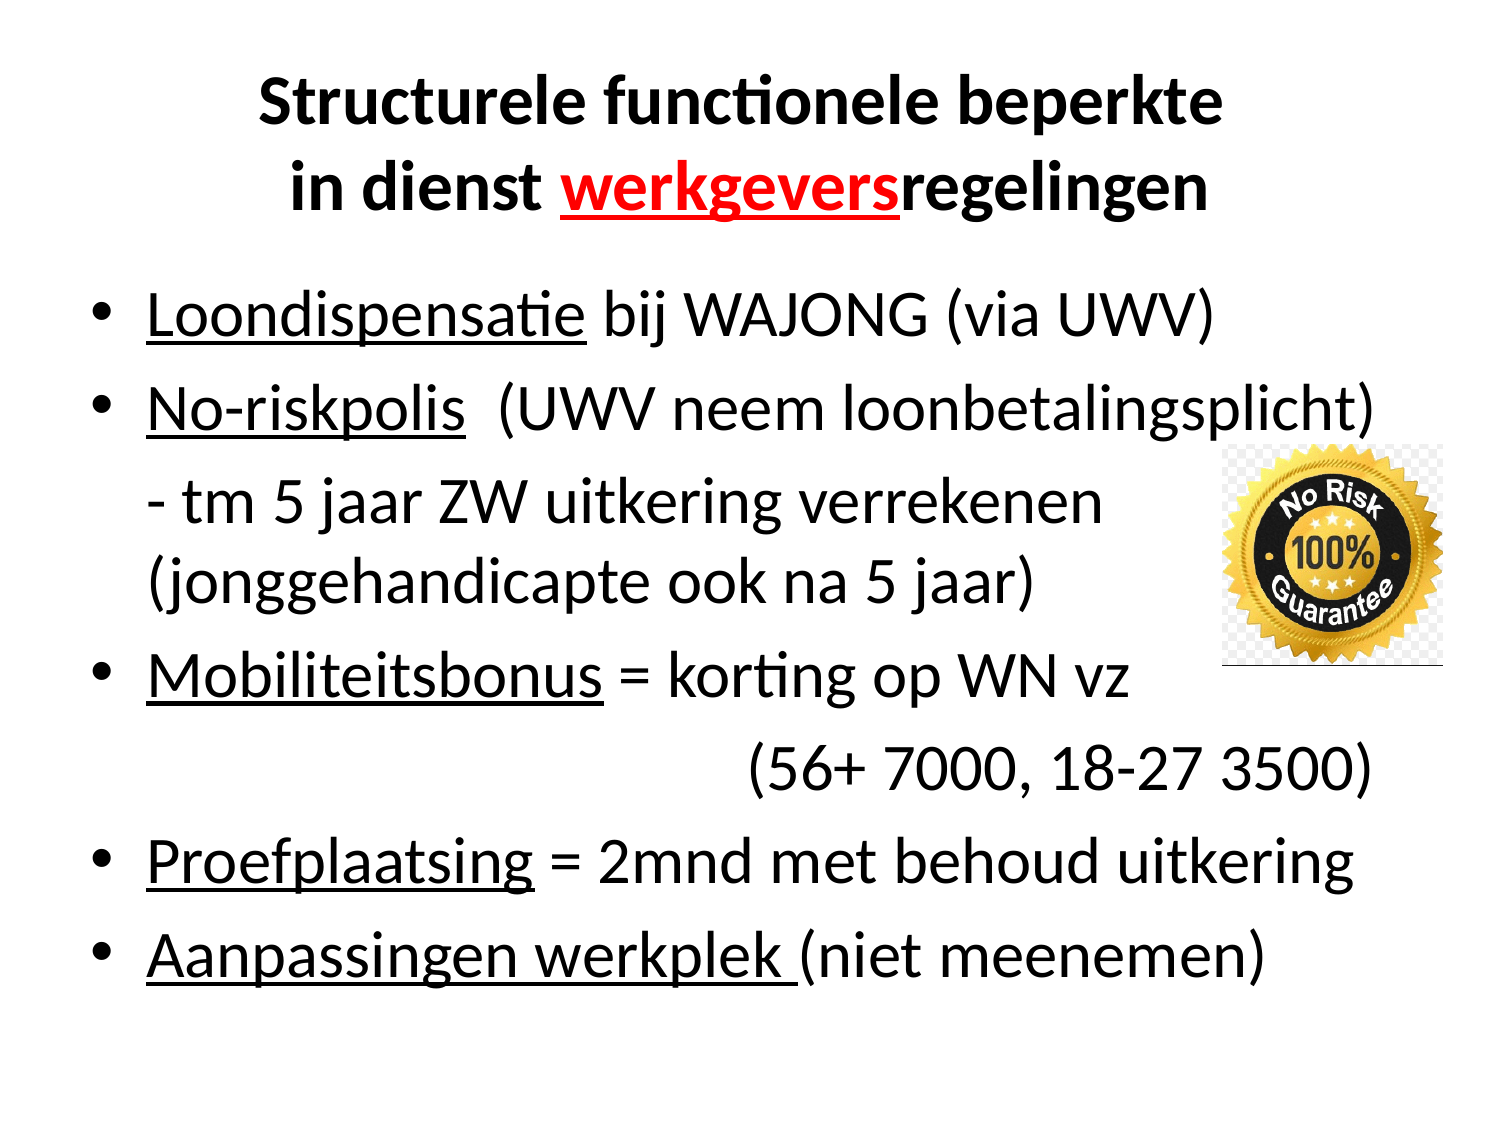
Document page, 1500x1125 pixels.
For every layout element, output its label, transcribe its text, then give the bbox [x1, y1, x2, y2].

title Structurele functionele beperkte in dienst werkgeversregelingen [75, 45, 1425, 233]
picture [1222, 444, 1444, 666]
list Loondispensatie bij WAJONG (via UWV) No-riskpolis (UWV neem loonbetalingsplicht) - tm 5 jaar ZW uitkering verrekenen (jonggehandicapte ook na 5 jaar) Mobiliteitsbonus = korting op WN vz (56+ 7000, 18-27 3500) Proefplaatsing = 2mnd met behoud uitkering Aanpassingen werkplek (niet meenemen) [75, 262, 1425, 1005]
